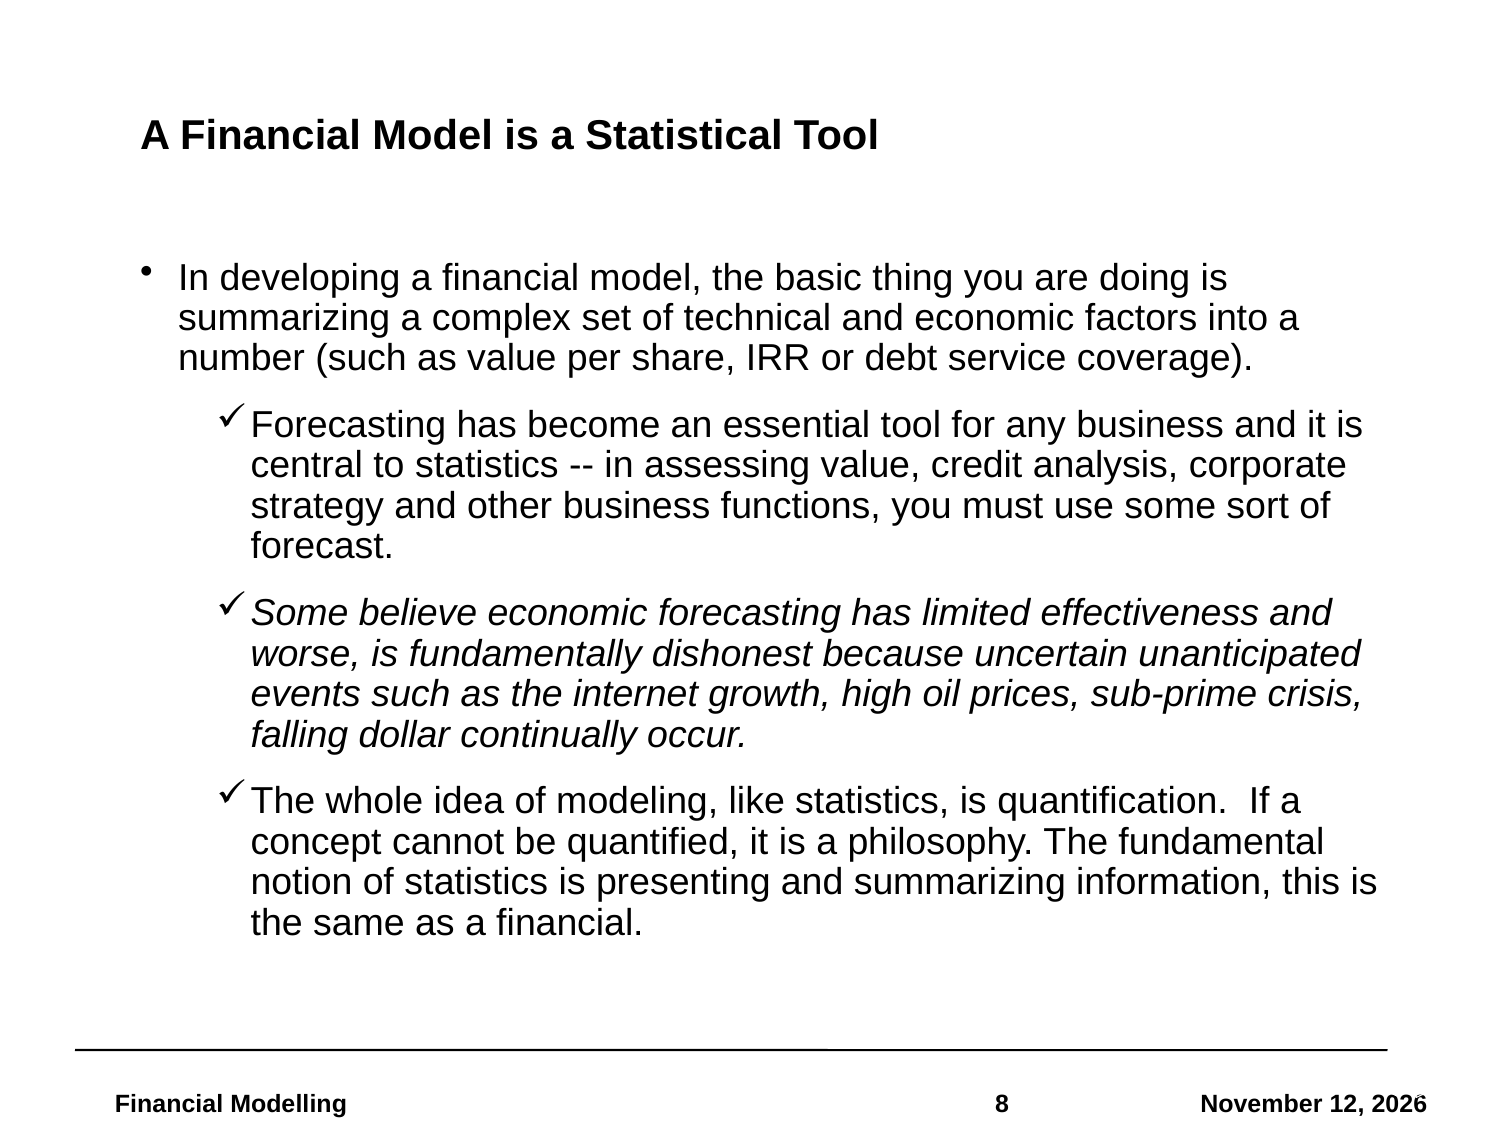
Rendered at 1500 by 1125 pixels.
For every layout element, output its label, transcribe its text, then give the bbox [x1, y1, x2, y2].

list In developing a financial model, the basic thing you are doing is summarizing a complex set of technical and economic factors into a number (such as value per share, IRR or debt service coverage). Forecasting has become an essential tool for any business and it is central to statistics -- in assessing value, credit analysis, corporate strategy and other business functions, you must use some sort of forecast. Some believe economic forecasting has limited effectiveness and worse, is fundamentally dishonest because uncertain unanticipated events such as the internet growth, high oil prices, sub-prime crisis, falling dollar continually occur. The whole idea of modeling, like statistics, is quantification. If a concept cannot be quantified, it is a philosophy. The fundamental notion of statistics is presenting and summarizing information, this is the same as a financial. [124, 249, 1413, 1001]
title A Financial Model is a Statistical Tool [124, 99, 1413, 226]
